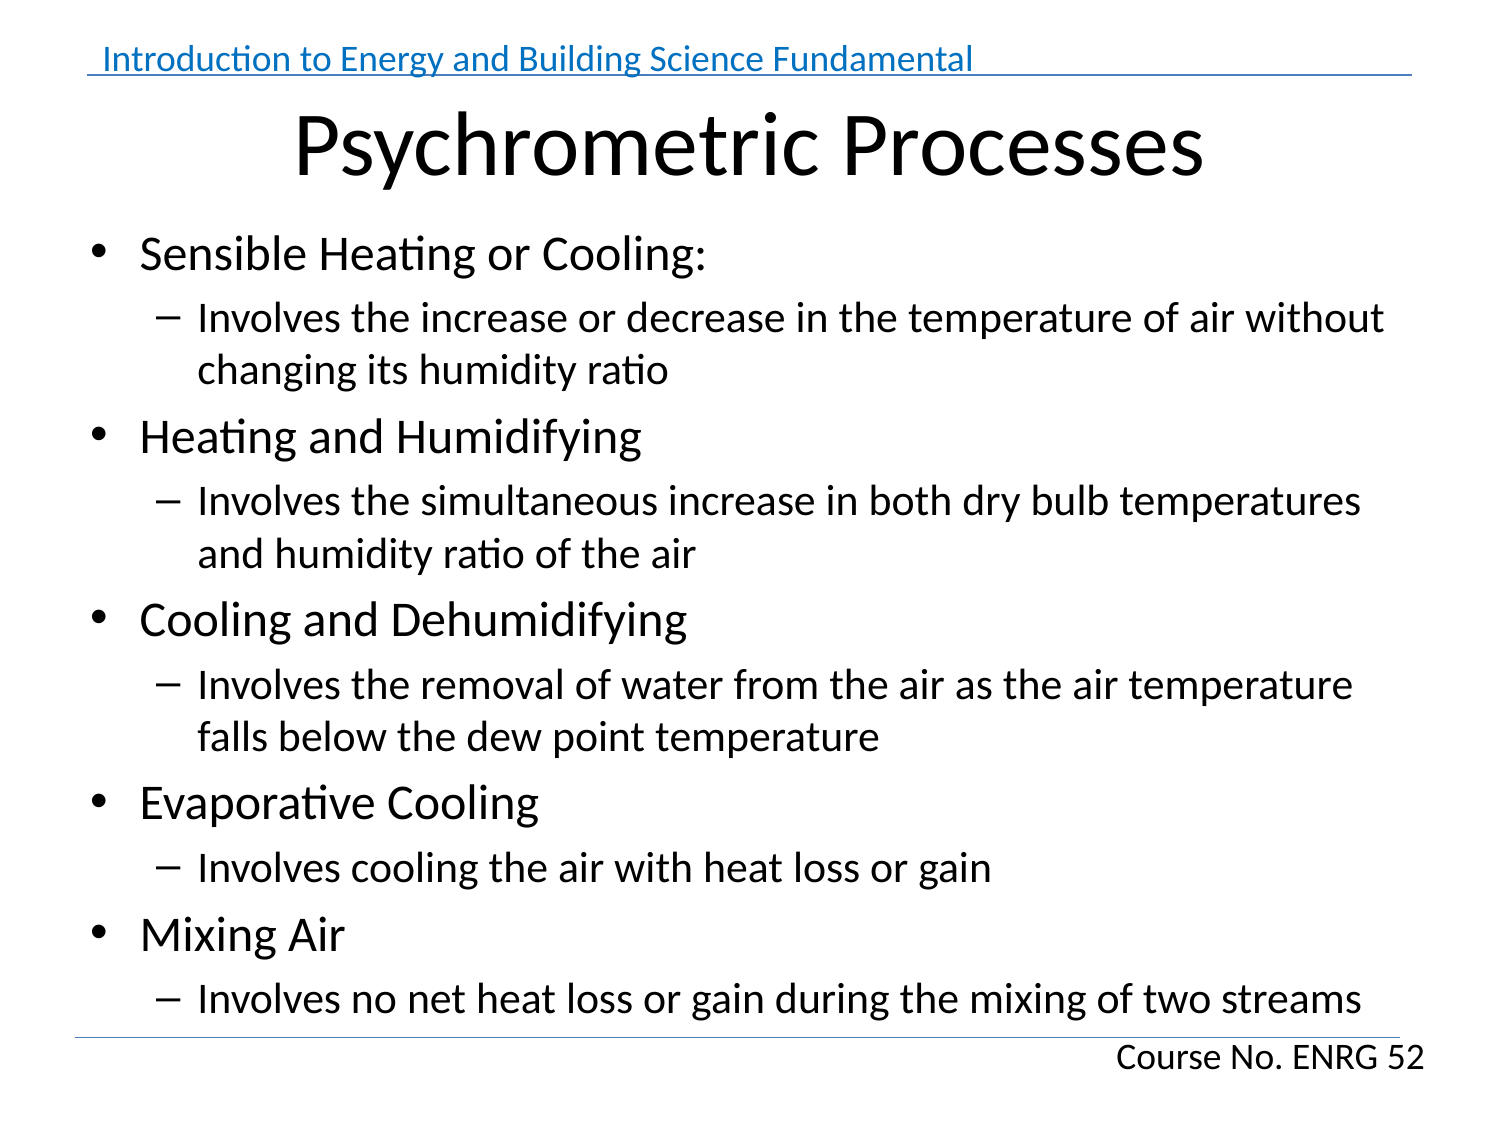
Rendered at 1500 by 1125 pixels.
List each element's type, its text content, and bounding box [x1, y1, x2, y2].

list Sensible Heating or Cooling: Involves the increase or decrease in the temperature of air without changing its humidity ratio Heating and Humidifying Involves the simultaneous increase in both dry bulb temperatures and humidity ratio of the air Cooling and Dehumidifying Involves the removal of water from the air as the air temperature falls below the dew point temperature Evaporative Cooling Involves cooling the air with heat loss or gain Mixing Air Involves no net heat loss or gain during the mixing of two streams [75, 212, 1425, 1050]
title Psychrometric Processes [75, 45, 1425, 212]
